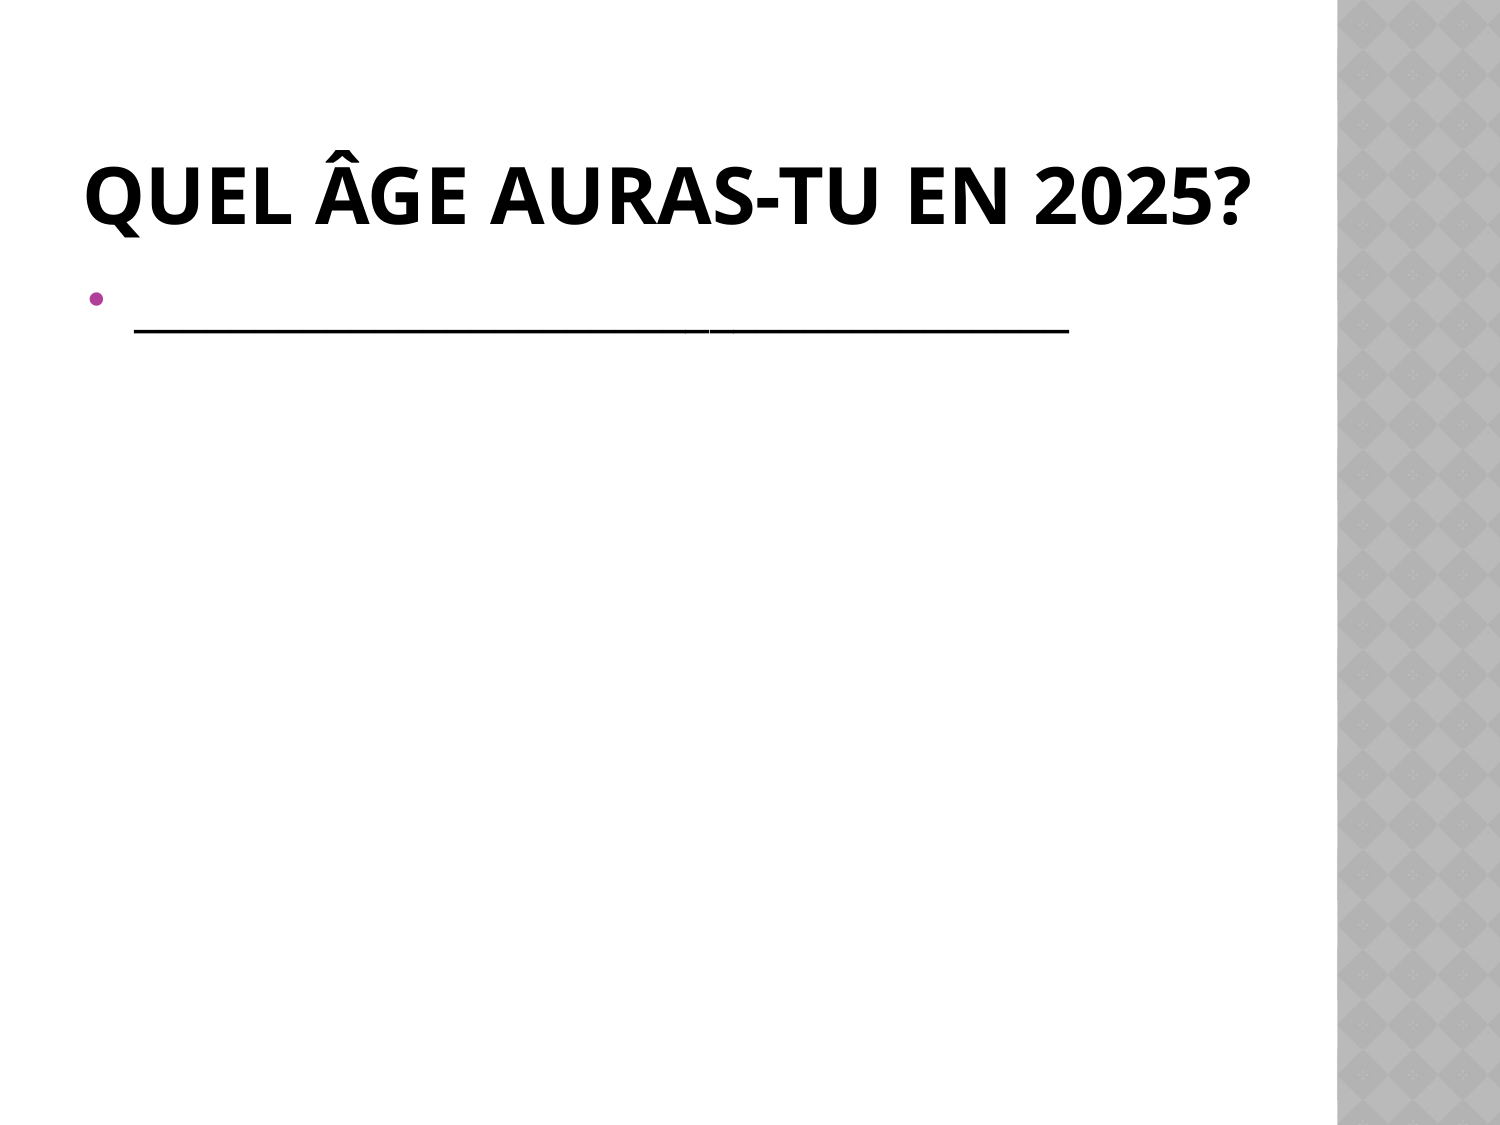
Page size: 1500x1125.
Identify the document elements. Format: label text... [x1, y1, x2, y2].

list _______________________________________ [75, 264, 1263, 1059]
title Quel âge auras-tu en 2025? [75, 52, 1263, 240]
